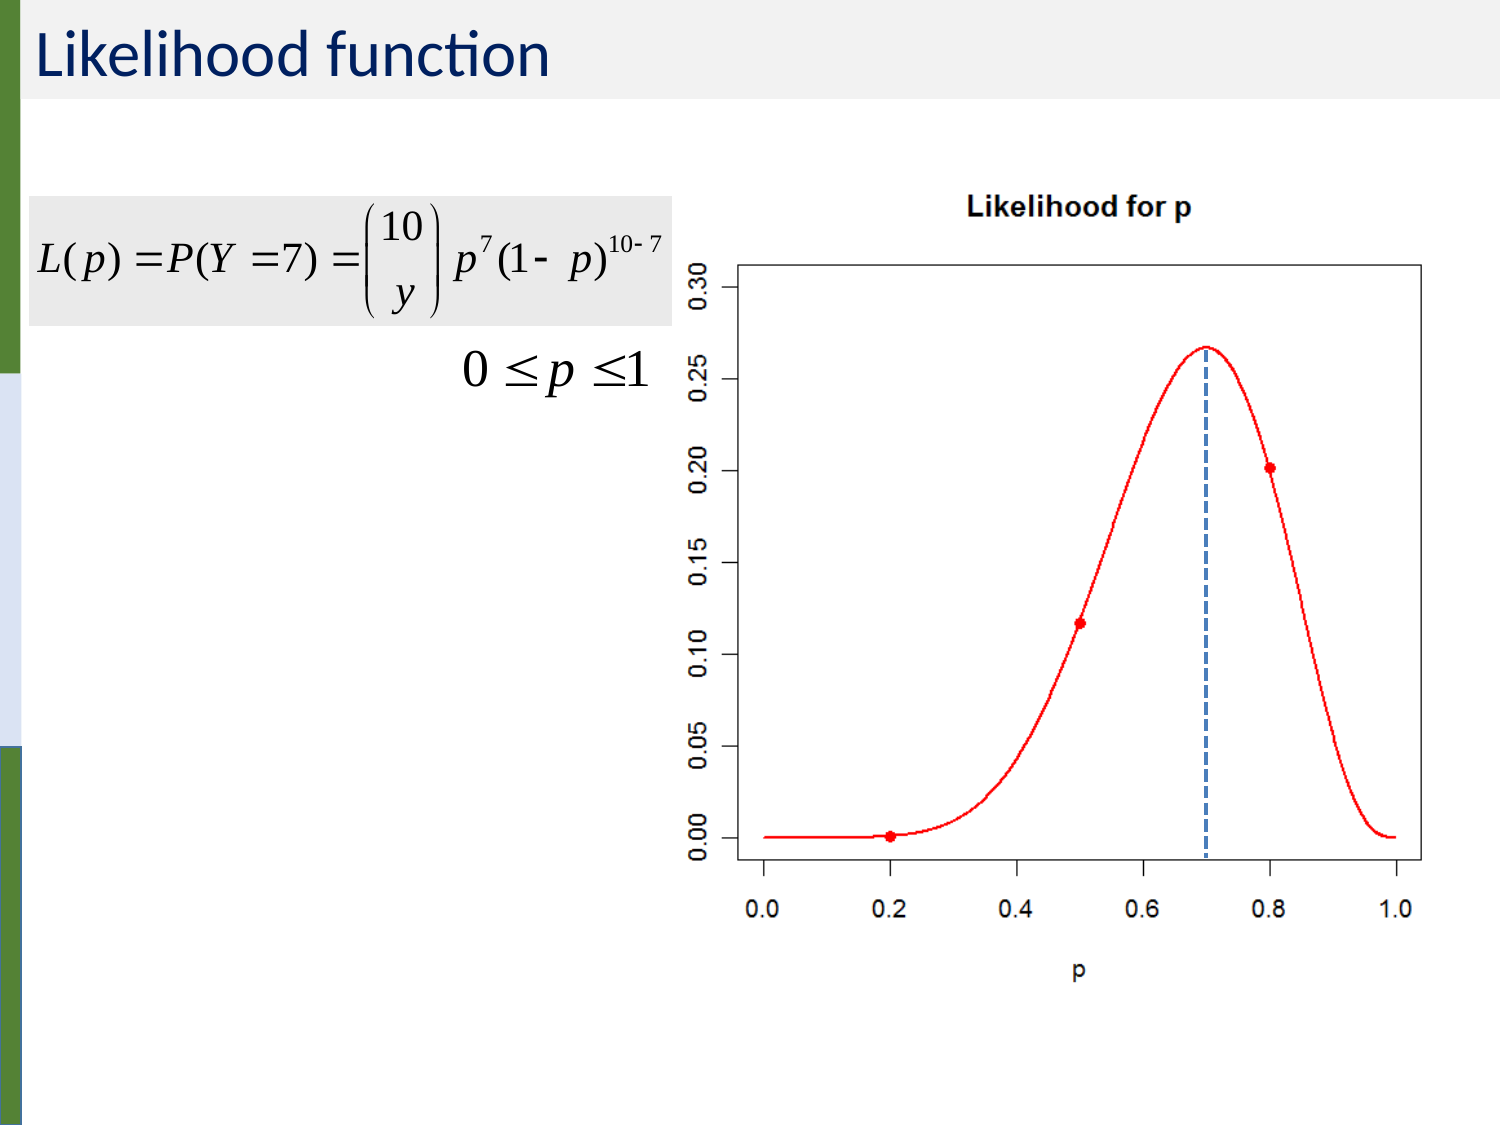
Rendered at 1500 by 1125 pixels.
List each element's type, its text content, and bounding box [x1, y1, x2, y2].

title Likelihood function [24, 0, 1500, 99]
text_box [0, 0, 22, 1125]
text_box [454, 337, 658, 410]
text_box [29, 195, 672, 327]
picture [615, 143, 1484, 1012]
